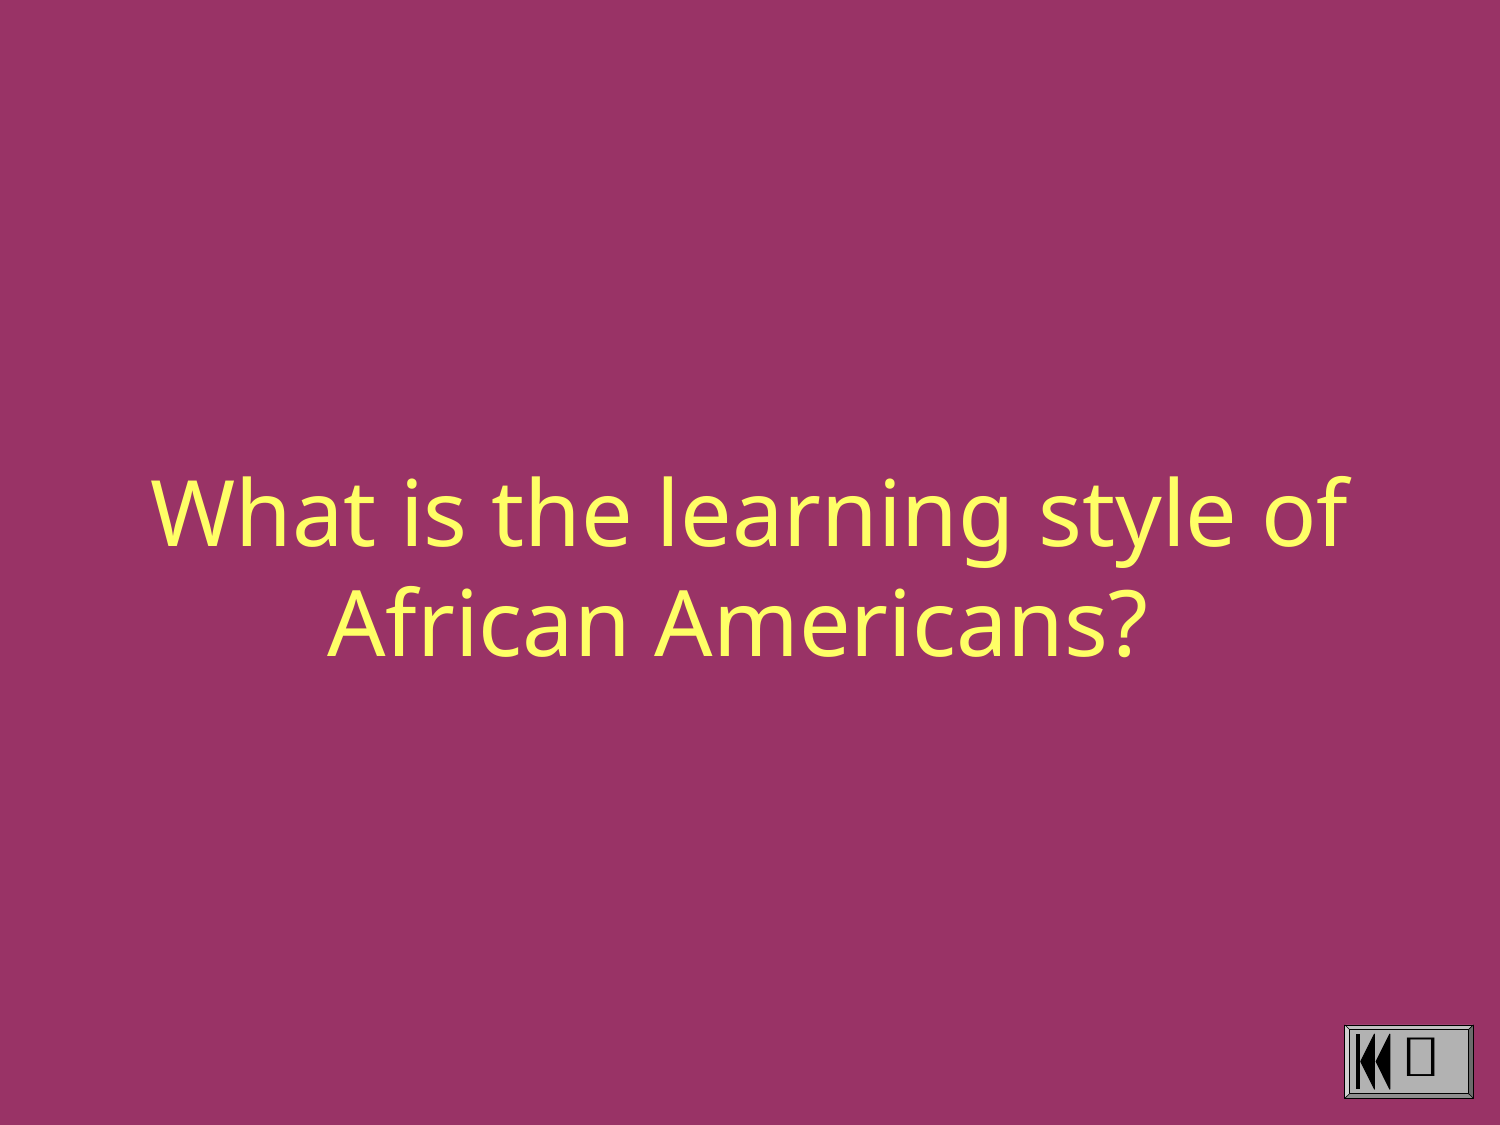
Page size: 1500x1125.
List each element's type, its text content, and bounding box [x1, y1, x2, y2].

picture [1344, 1024, 1476, 1101]
title What is the learning style of African Americans? [112, 99, 1388, 1031]
